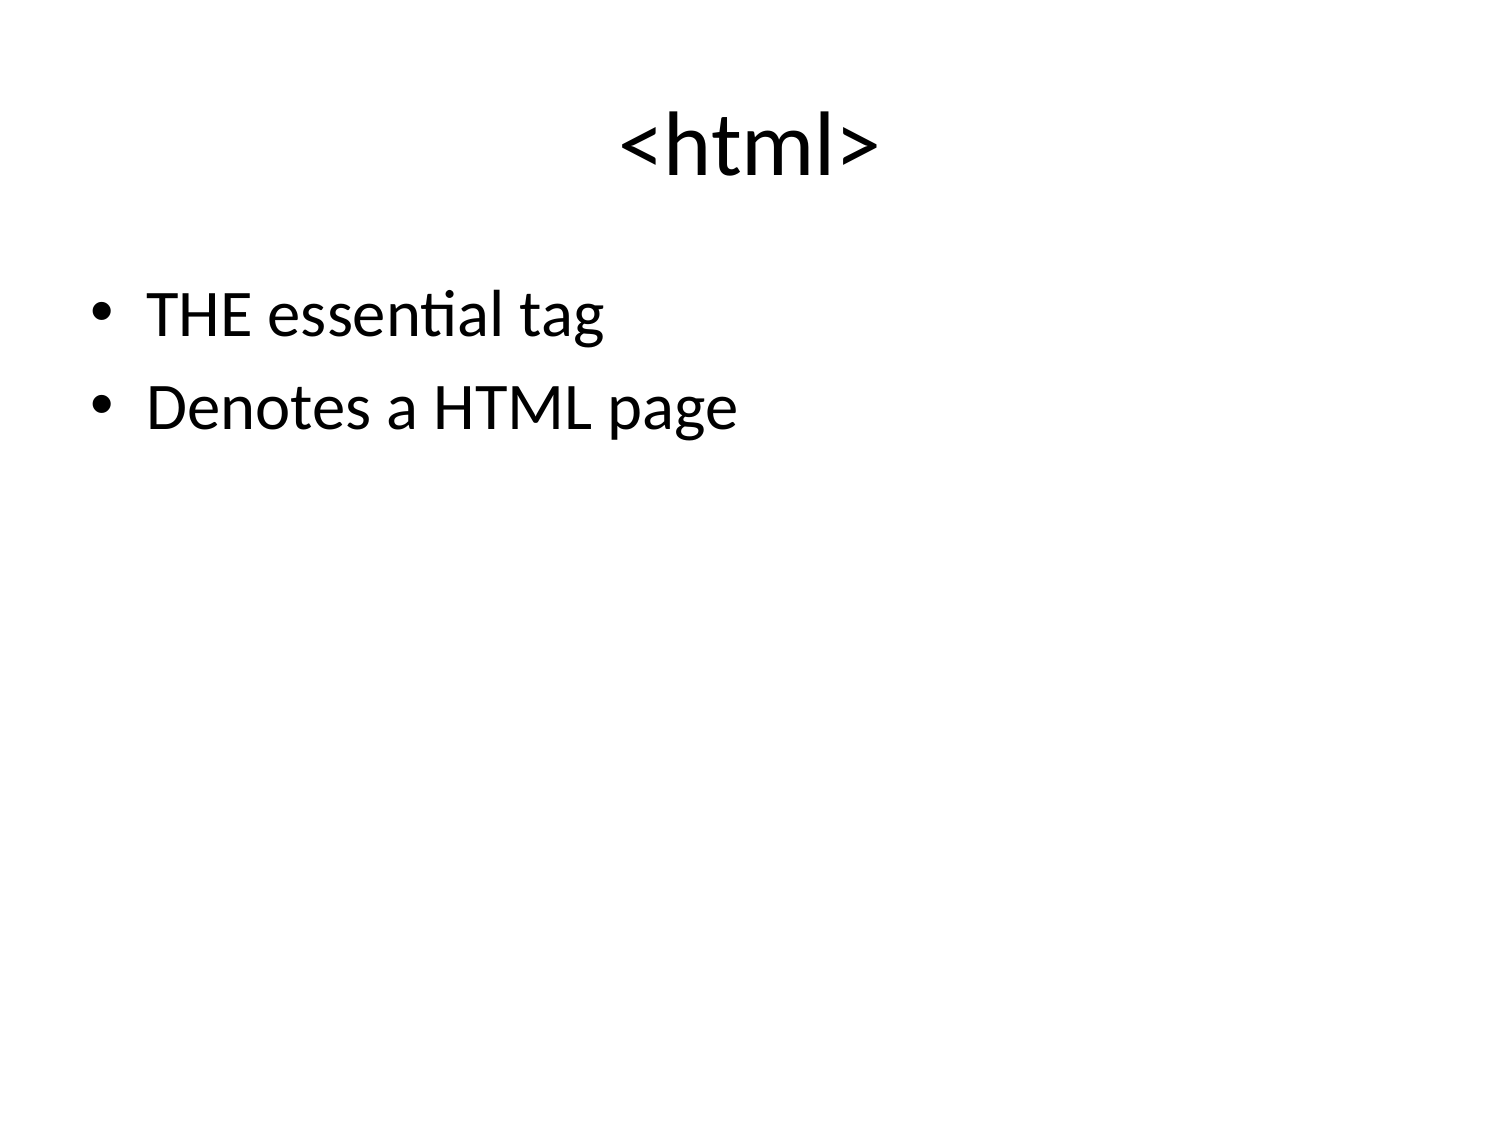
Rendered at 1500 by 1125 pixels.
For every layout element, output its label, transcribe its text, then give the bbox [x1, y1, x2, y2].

list THE essential tag Denotes a HTML page [75, 262, 1425, 1005]
title <html> [75, 45, 1425, 233]
